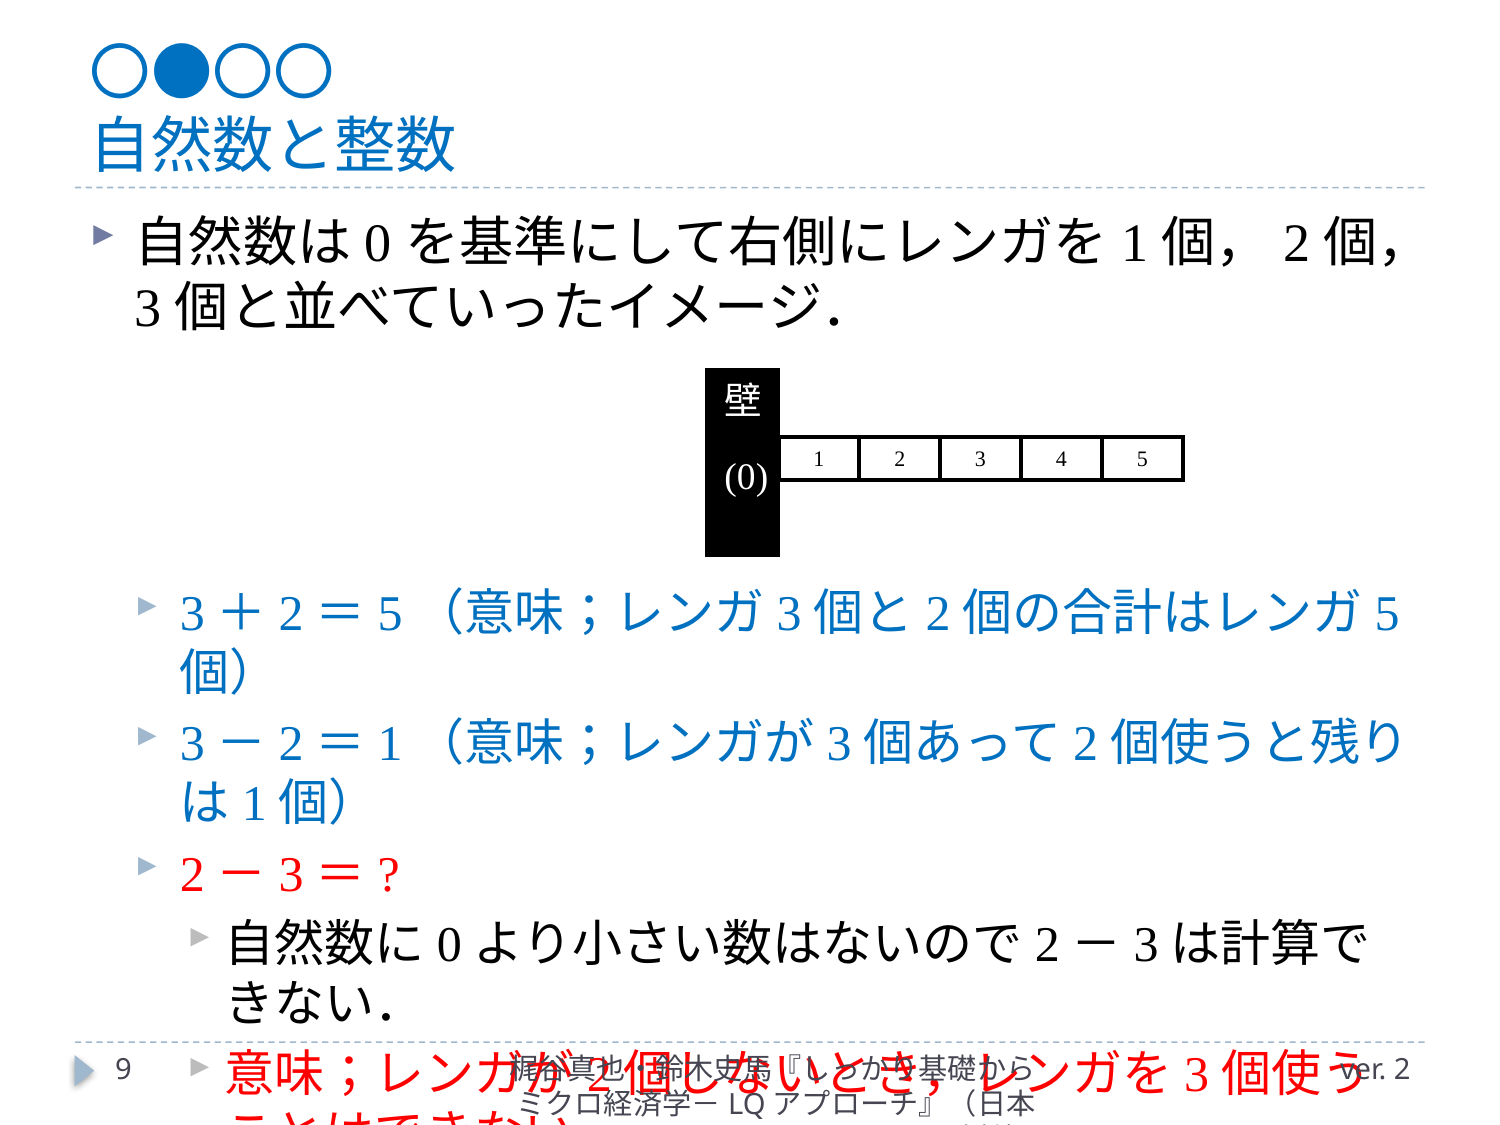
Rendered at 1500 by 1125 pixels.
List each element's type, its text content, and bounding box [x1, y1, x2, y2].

slide_number ver. 2 [1050, 1042, 1426, 1103]
title 〇●〇〇 自然数と整数 [75, 24, 1425, 188]
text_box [348, 349, 1234, 575]
list 自然数は0を基準にして右側にレンガを1個，2個，3個と並べていったイメージ． 3＋2＝5（意味；レンガ3個と2個の合計はレンガ5個） 3－2＝1（意味；レンガが3個あって2個使うと残りは1個） 2－3＝? 自然数に0より小さい数はないので2－3は計算できない． 意味；レンガが2個しないとき，レンガを3個使うことはできない． [75, 200, 1425, 1010]
slide_number 9 [100, 1042, 426, 1103]
footer 梶谷真也・鈴木史馬『しっかり基礎からミクロ経済学－LQアプローチ』（日本評論社） [475, 1042, 1050, 1103]
